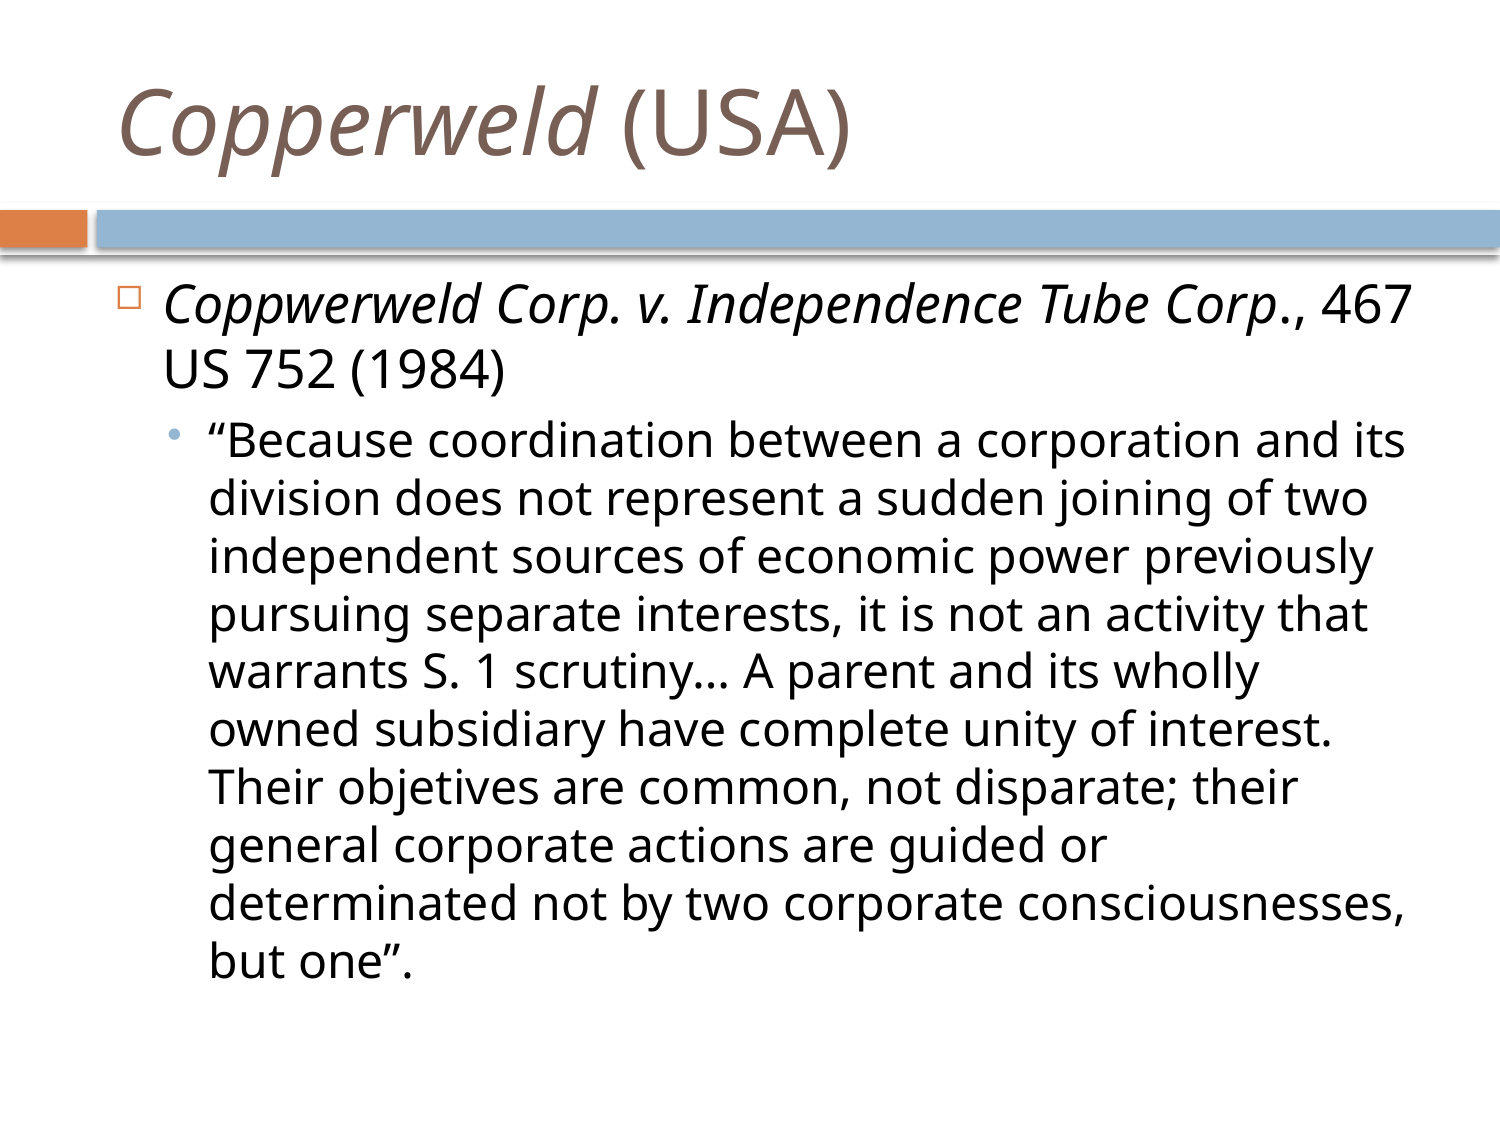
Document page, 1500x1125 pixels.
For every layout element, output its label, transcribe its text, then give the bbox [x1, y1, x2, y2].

title Copperweld (USA) [100, 37, 1438, 200]
list Coppwerweld Corp. v. Independence Tube Corp., 467 US 752 (1984) “Because coordination between a corporation and its division does not represent a sudden joining of two independent sources of economic power previously pursuing separate interests, it is not an activity that warrants S. 1 scrutiny… A parent and its wholly owned subsidiary have complete unity of interest. Their objetives are common, not disparate; their general corporate actions are guided or determinated not by two corporate consciousnesses, but one”. [100, 262, 1438, 1000]
